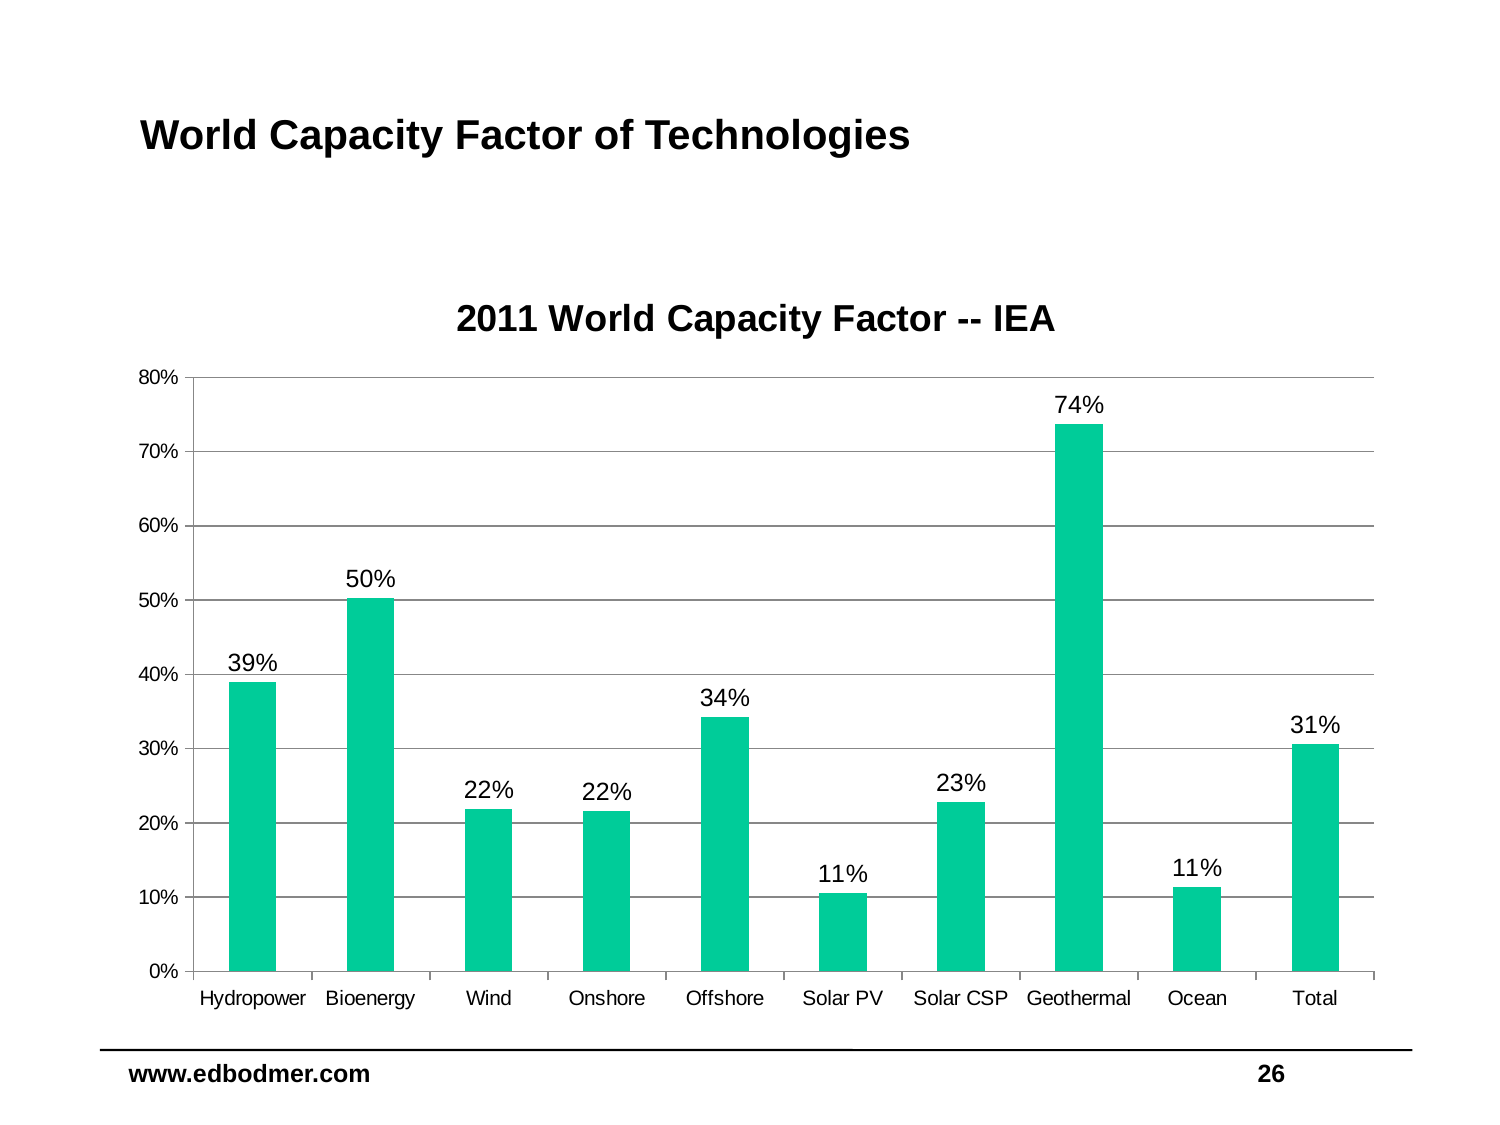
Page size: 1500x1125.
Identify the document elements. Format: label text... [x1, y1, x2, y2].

title World Capacity Factor of Technologies [124, 99, 1288, 226]
chart [112, 262, 1401, 1026]
